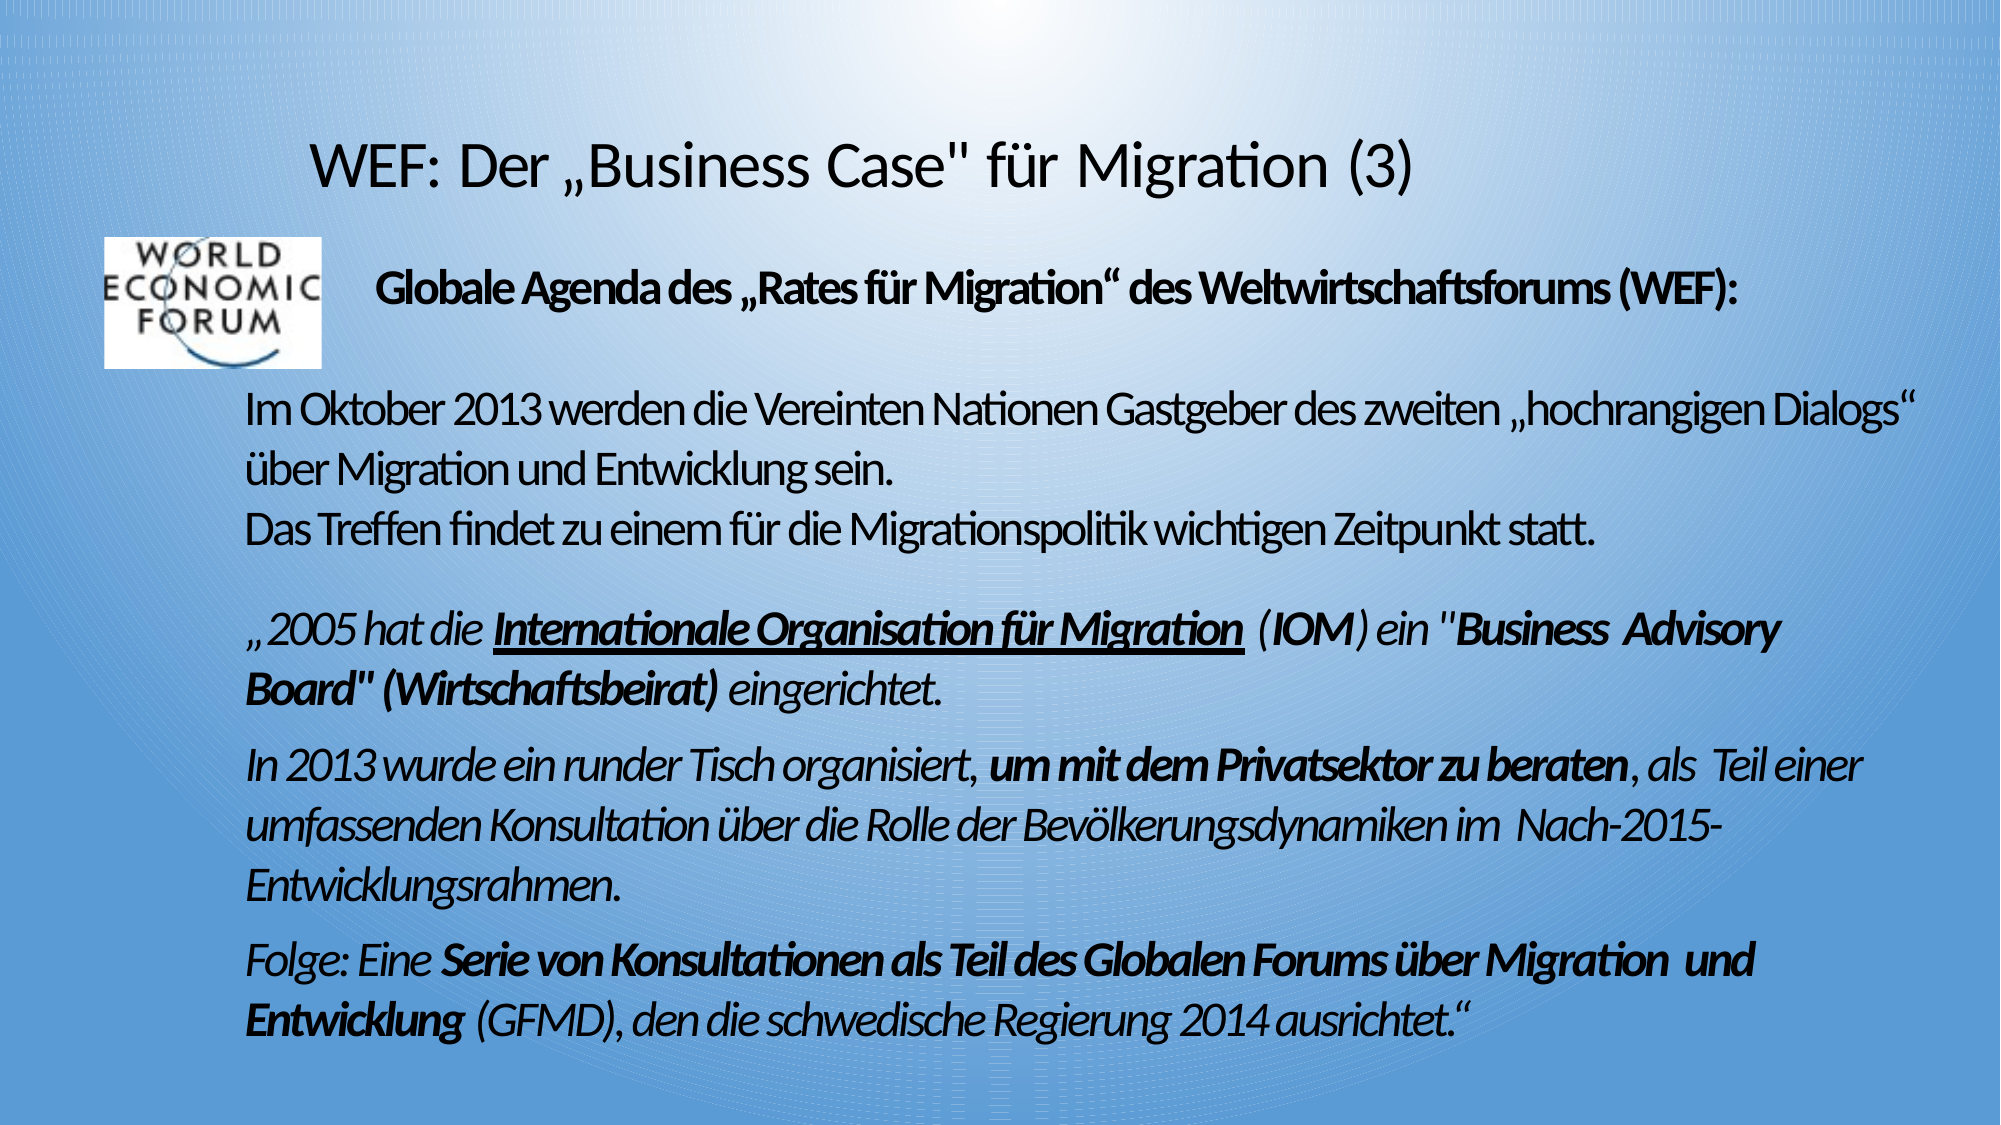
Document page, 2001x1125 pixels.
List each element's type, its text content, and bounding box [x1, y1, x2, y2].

text_box [104, 237, 322, 369]
title WEF: Der „Business Case" für Migration (3) [307, 64, 1666, 255]
text_box Globale Agenda des „Rates für Migration“ des Weltwirtschaftsforums (WEF): Im Oktober 2013 werden die Vereinten Nationen Gastgeber des zweiten „hochrangigen Dialogs“ über Migration und Entwicklung sein. Das Treffen findet zu einem für die Migrationspolitik wichtigen Zeitpunkt statt. „2005 hat die Internationale Organisation für Migration (IOM) ein "Business Advisory Board" (Wirtschaftsbeirat) eingerichtet. In 2013 wurde ein runder Tisch organisiert, um mit dem Privatsektor zu beraten, als Teil einer umfassenden Konsultation über die Rolle der Bevölkerungsdynamiken im Nach-2015-Entwicklungsrahmen. Folge: Eine Serie von Konsultationen als Teil des Globalen Forums über Migration und Entwicklung (GFMD), den die schwedische Regierung 2014 ausrichtet.“ [242, 252, 1924, 1047]
